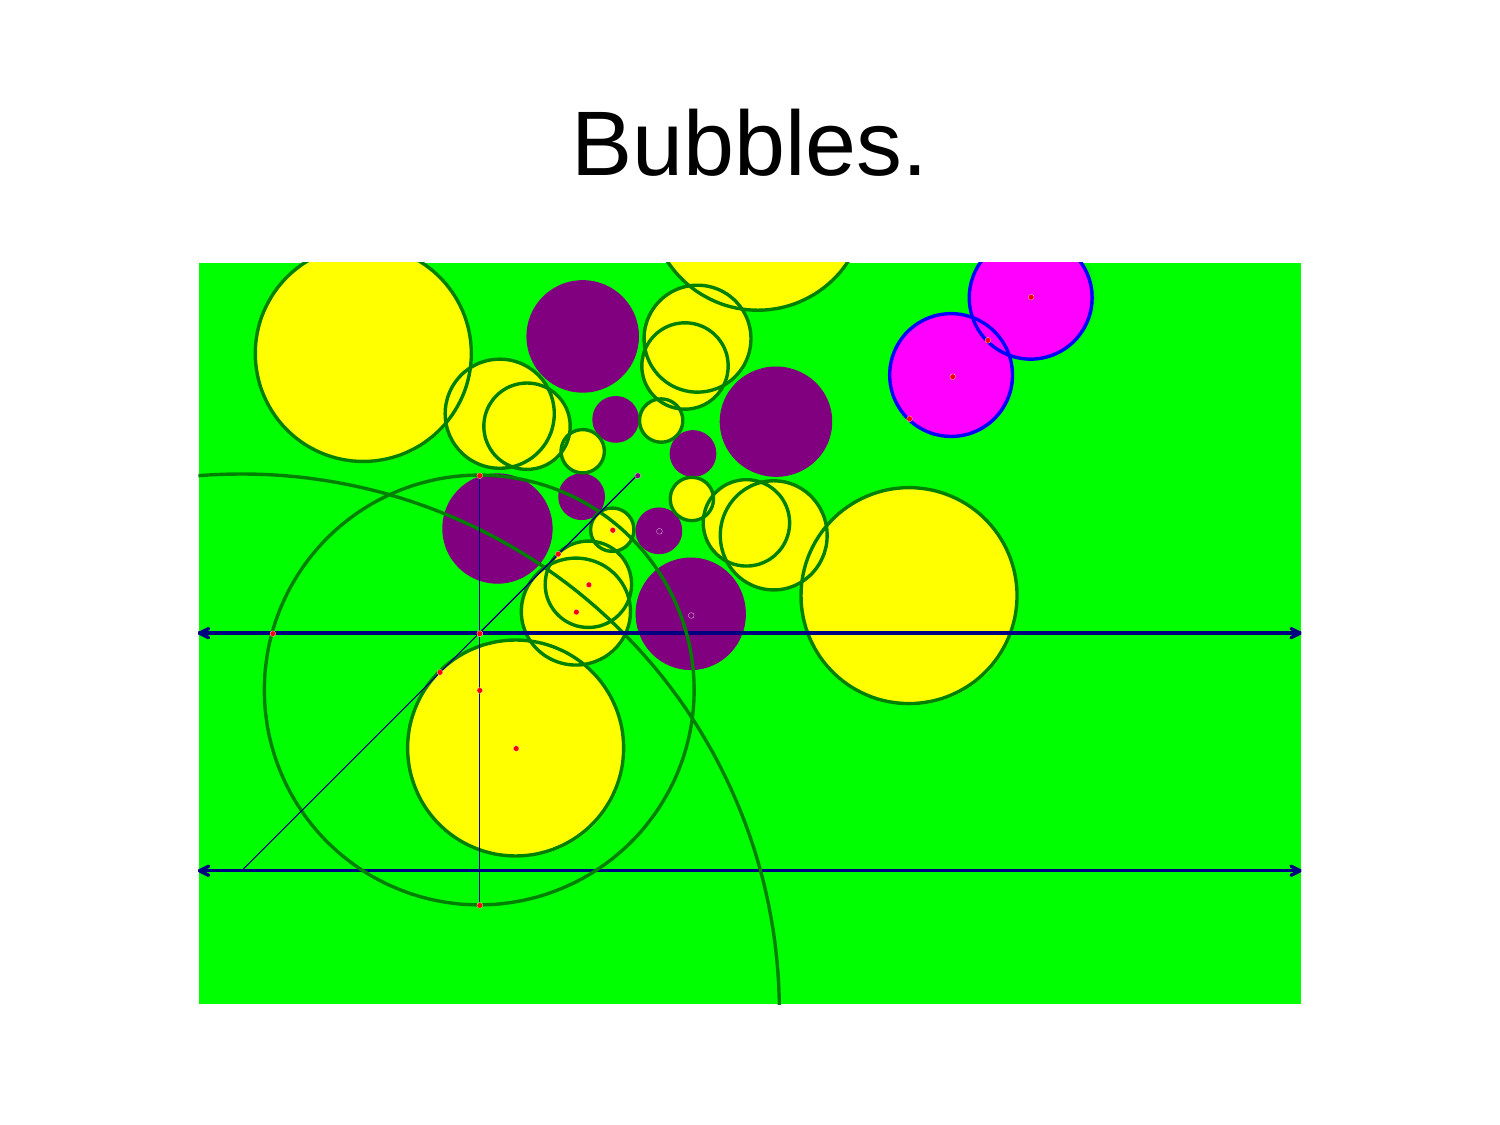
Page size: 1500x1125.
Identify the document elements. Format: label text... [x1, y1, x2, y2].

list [198, 262, 1302, 1006]
title Bubbles. [74, 44, 1426, 233]
